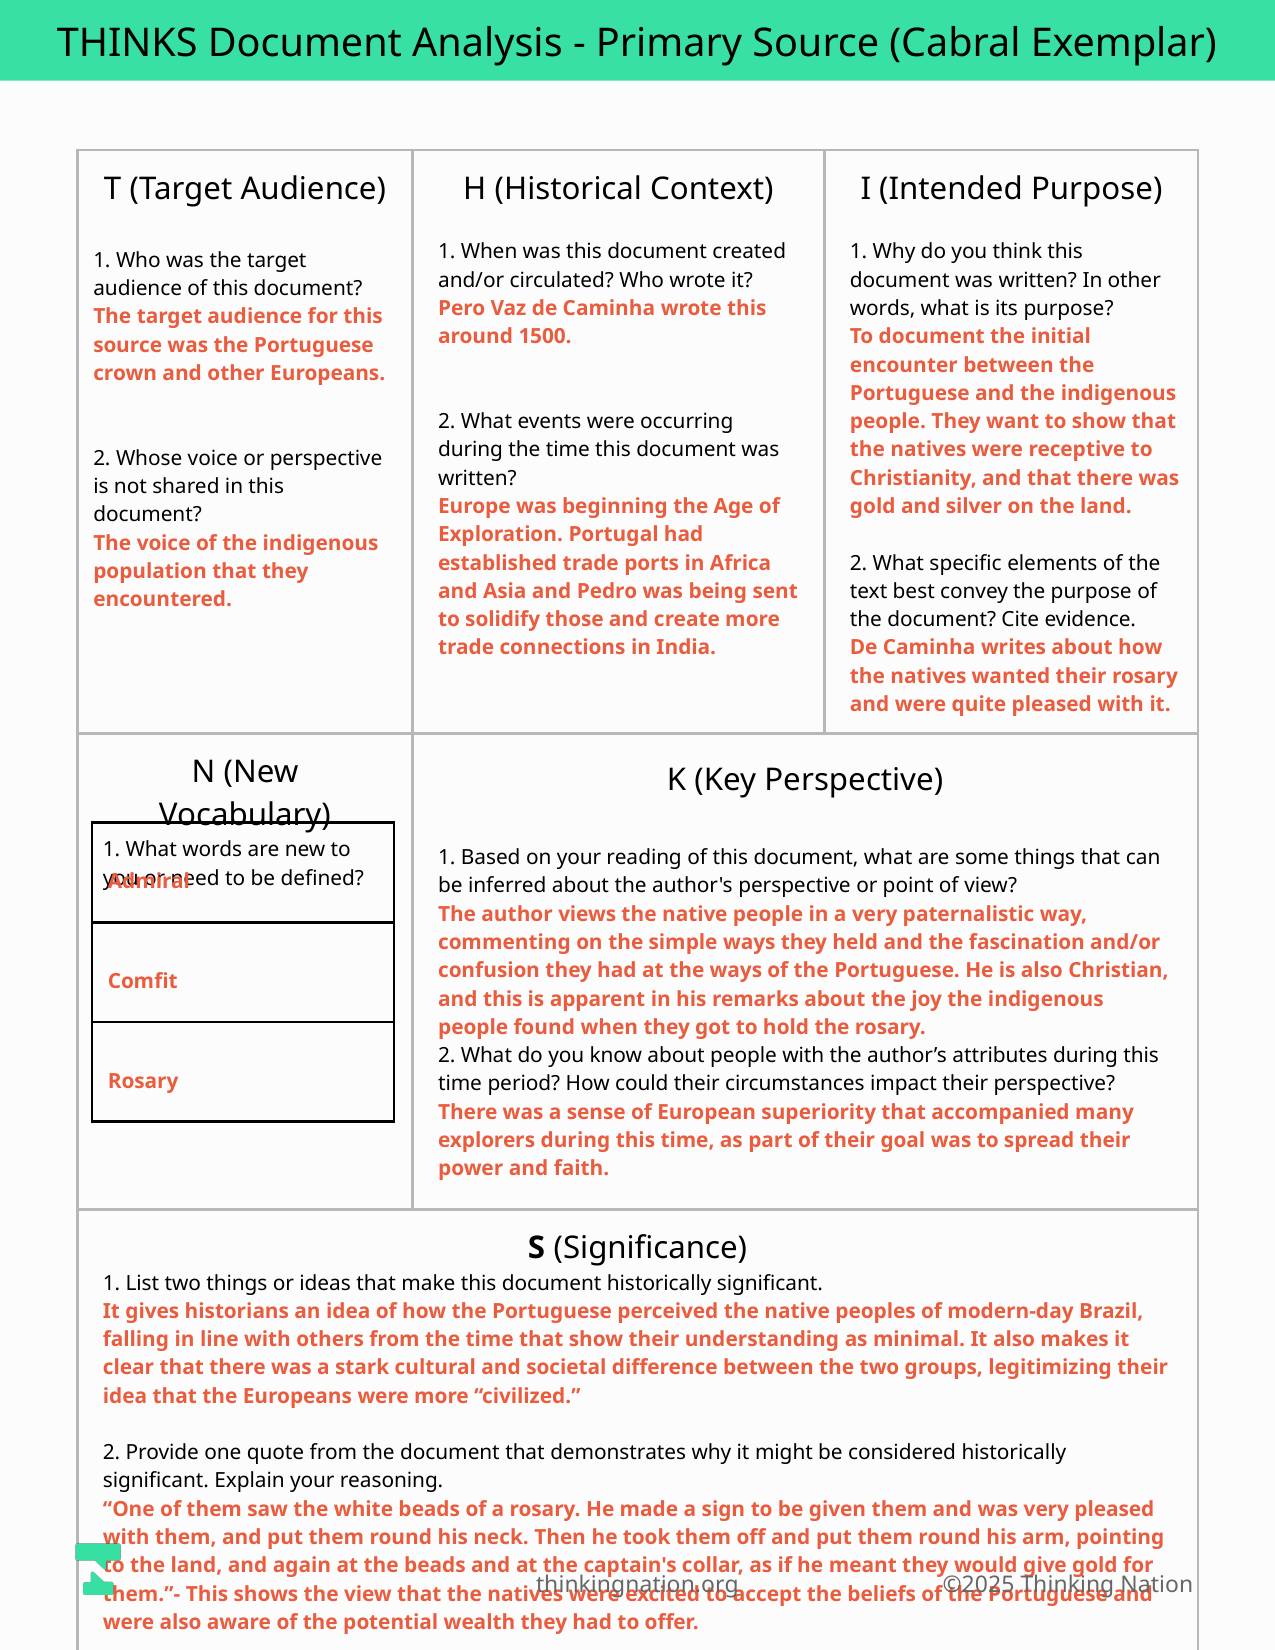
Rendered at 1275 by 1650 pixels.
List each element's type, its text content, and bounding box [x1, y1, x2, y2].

text_box ©2025 Thinking Nation [907, 1553, 1210, 1605]
text_box THINKS Document Analysis - Primary Source (Cabral Exemplar) [0, 0, 1275, 81]
table_cell K (Key Perspective) 1. Based on your reading of this document, what are some things that can be inferred about the author's perspective or point of view? The author views the native people in a very paternalistic way, commenting on the simple ways they held and the fascination and/or confusion they had at the ways of the Portuguese. He is also Christian, and this is apparent in his remarks about the joy the indigenous people found when they got to hold the rosary. 2. What do you know about people with the author’s attributes during this time period? How could their circumstances impact their perspective? There was a sense of European superiority that accompanied many explorers during this time, as part of their goal was to spread their power and faith. [414, 735, 1197, 1208]
table_header I (Intended Purpose) 1. Why do you think this document was written? In other words, what is its purpose? To document the initial encounter between the Portuguese and the indigenous people. They want to show that the natives were receptive to Christianity, and that there was gold and silver on the land. 2. What specific elements of the text best convey the purpose of the document? Cite evidence. De Caminha writes about how the natives wanted their rosary and were quite pleased with it. [826, 151, 1197, 732]
table_cell Comfit [93, 924, 393, 1021]
table_cell Rosary [93, 1023, 393, 1120]
table_header T (Target Audience) 1. Who was the target audience of this document? The target audience for this source was the Portuguese crown and other Europeans. 2. Whose voice or perspective is not shared in this document? The voice of the indigenous population that they encountered. [79, 151, 411, 732]
table_cell S (Significance) 1. List two things or ideas that make this document historically significant. It gives historians an idea of how the Portuguese perceived the native peoples of modern-day Brazil, falling in line with others from the time that show their understanding as minimal. It also makes it clear that there was a stark cultural and societal difference between the two groups, legitimizing their idea that the Europeans were more “civilized.” 2. Provide one quote from the document that demonstrates why it might be considered historically significant. Explain your reasoning. “One of them saw the white beads of a rosary. He made a sign to be given them and was very pleased with them, and put them round his neck. Then he took them off and put them round his arm, pointing to the land, and again at the beads and at the captain's collar, as if he meant they would give gold for them.”- This shows the view that the natives were excited to accept the beliefs of the Portuguese and were also aware of the potential wealth they had to offer. [79, 1211, 1197, 1650]
table_cell N (New Vocabulary) 1. What words are new to you or need to be defined? [79, 735, 411, 1208]
table_header Admiral [93, 824, 393, 921]
text_box thinkingnation.org [486, 1553, 789, 1605]
picture [62, 1533, 134, 1605]
table_header H (Historical Context) 1. When was this document created and/or circulated? Who wrote it? Pero Vaz de Caminha wrote this around 1500. 2. What events were occurring during the time this document was written? Europe was beginning the Age of Exploration. Portugal had established trade ports in Africa and Asia and Pedro was being sent to solidify those and create more trade connections in India. [414, 151, 823, 732]
